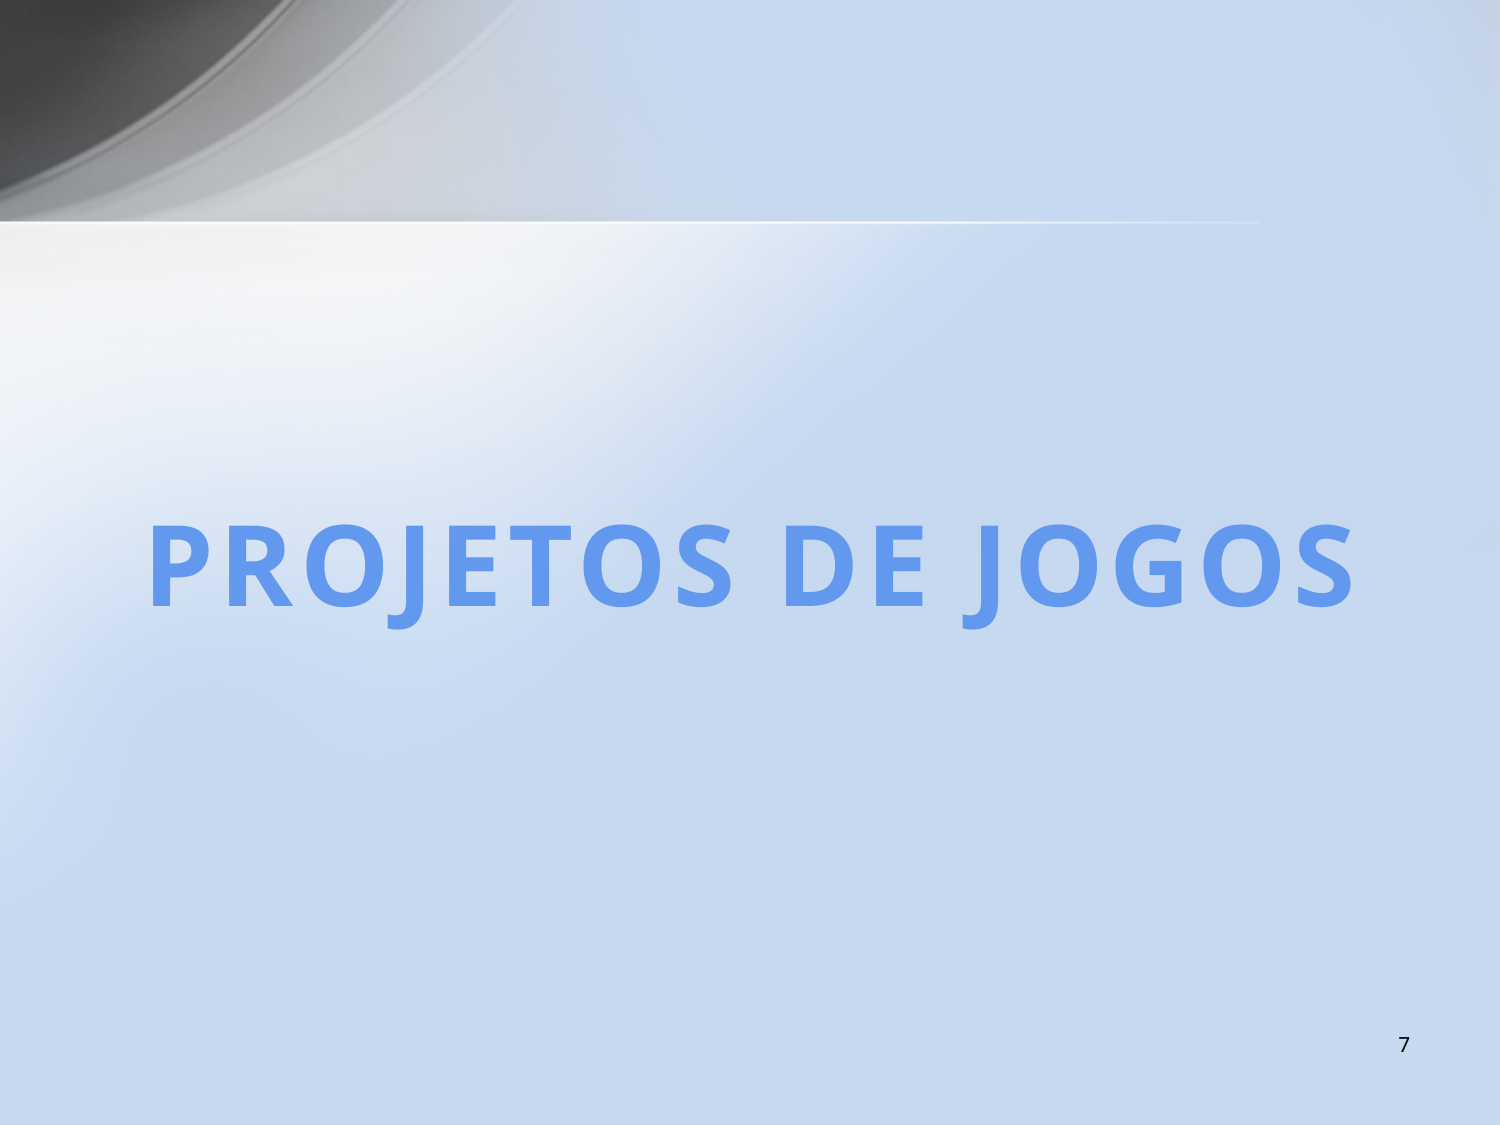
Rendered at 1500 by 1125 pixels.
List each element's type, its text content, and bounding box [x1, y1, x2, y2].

slide_number 7 [1074, 1024, 1425, 1103]
text_box PROJETOS DE JOGOS [128, 486, 1372, 637]
picture [0, 0, 1500, 1125]
